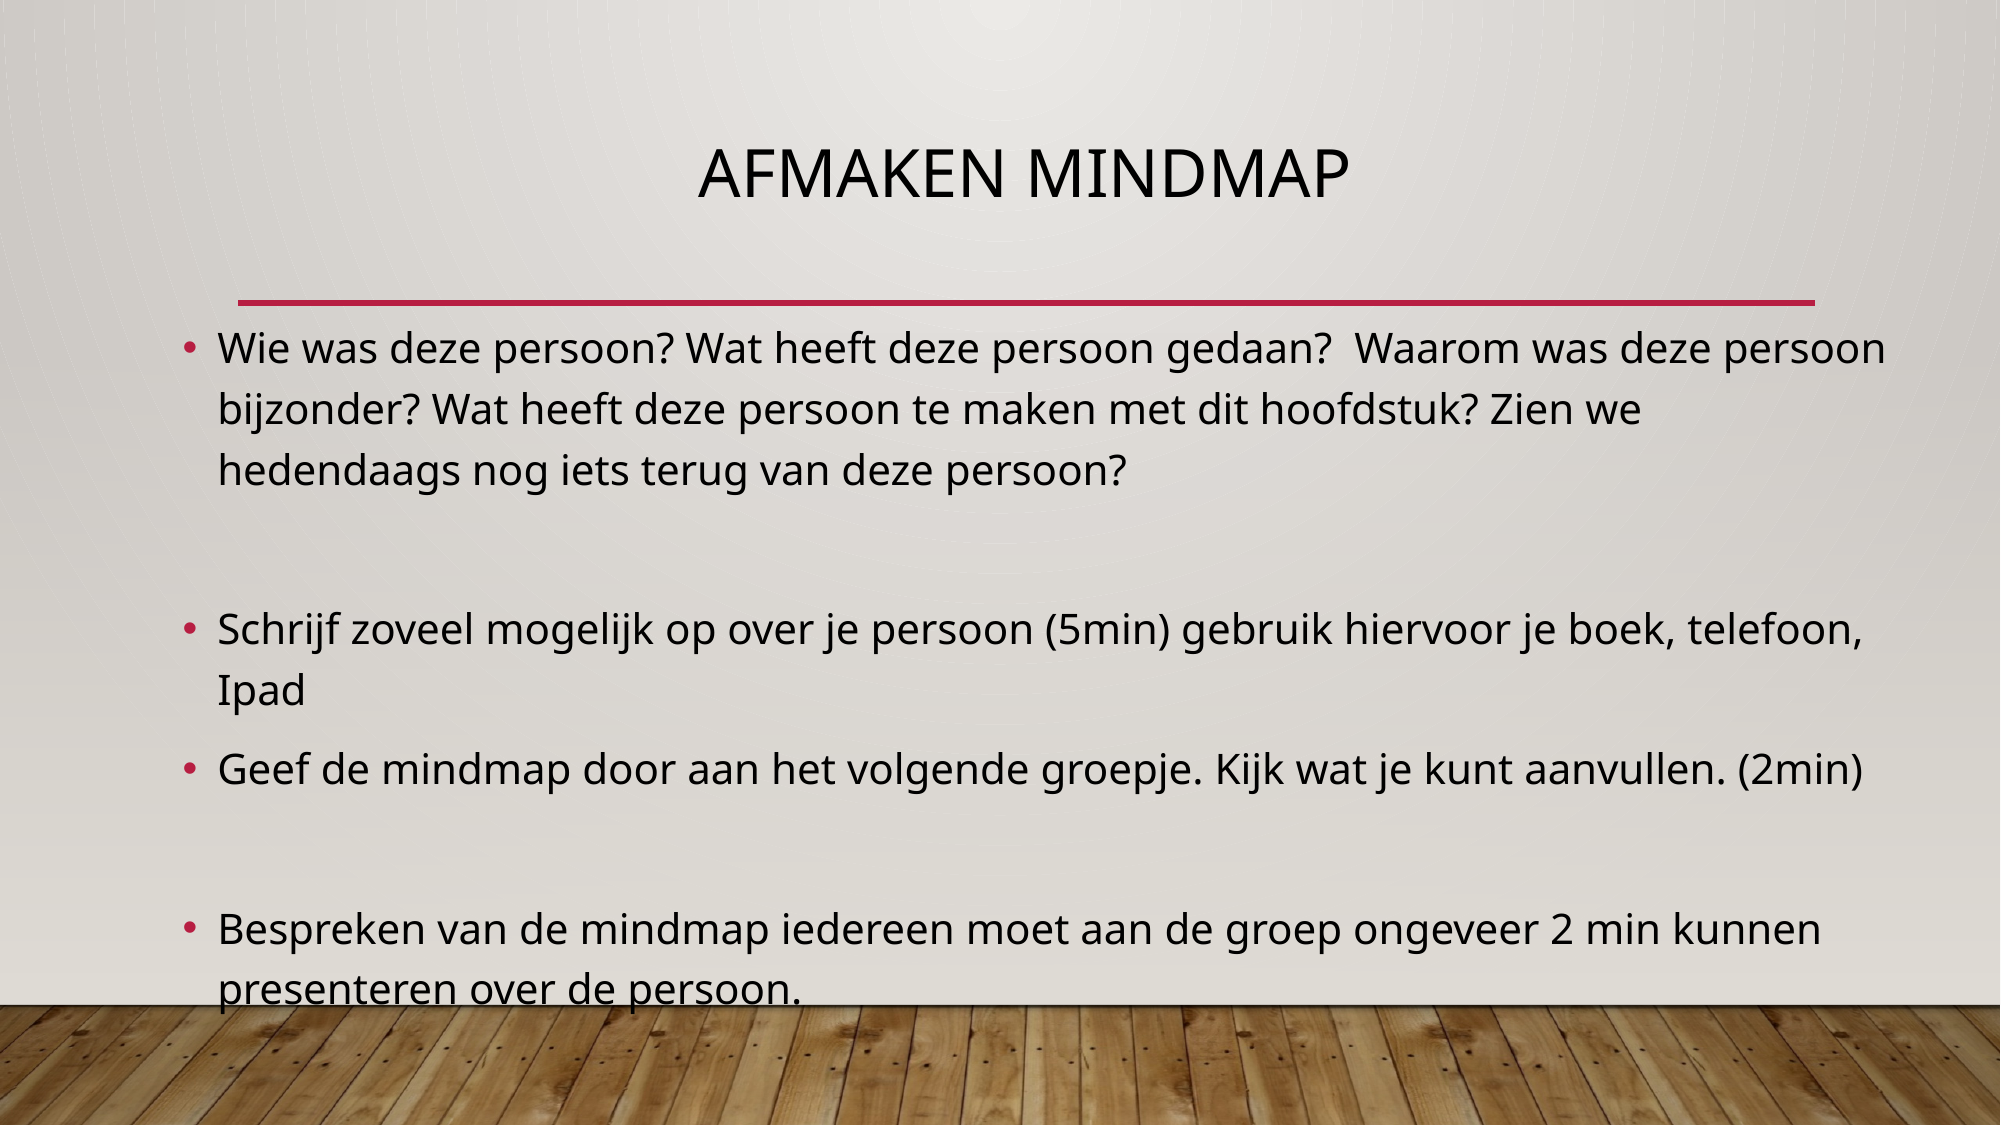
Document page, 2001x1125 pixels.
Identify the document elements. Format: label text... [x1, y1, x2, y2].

picture [0, 1005, 2000, 1125]
list Wie was deze persoon? Wat heeft deze persoon gedaan? Waarom was deze persoon bijzonder? Wat heeft deze persoon te maken met dit hoofdstuk? Zien we hedendaags nog iets terug van deze persoon? Schrijf zoveel mogelijk op over je persoon (5min) gebruik hiervoor je boek, telefoon, Ipad Geef de mindmap door aan het volgende groepje. Kijk wat je kunt aanvullen. (2min) Bespreken van de mindmap iedereen moet aan de groep ongeveer 2 min kunnen presenteren over de persoon. [167, 304, 1905, 1071]
title Afmaken Mindmap [238, 131, 1814, 304]
